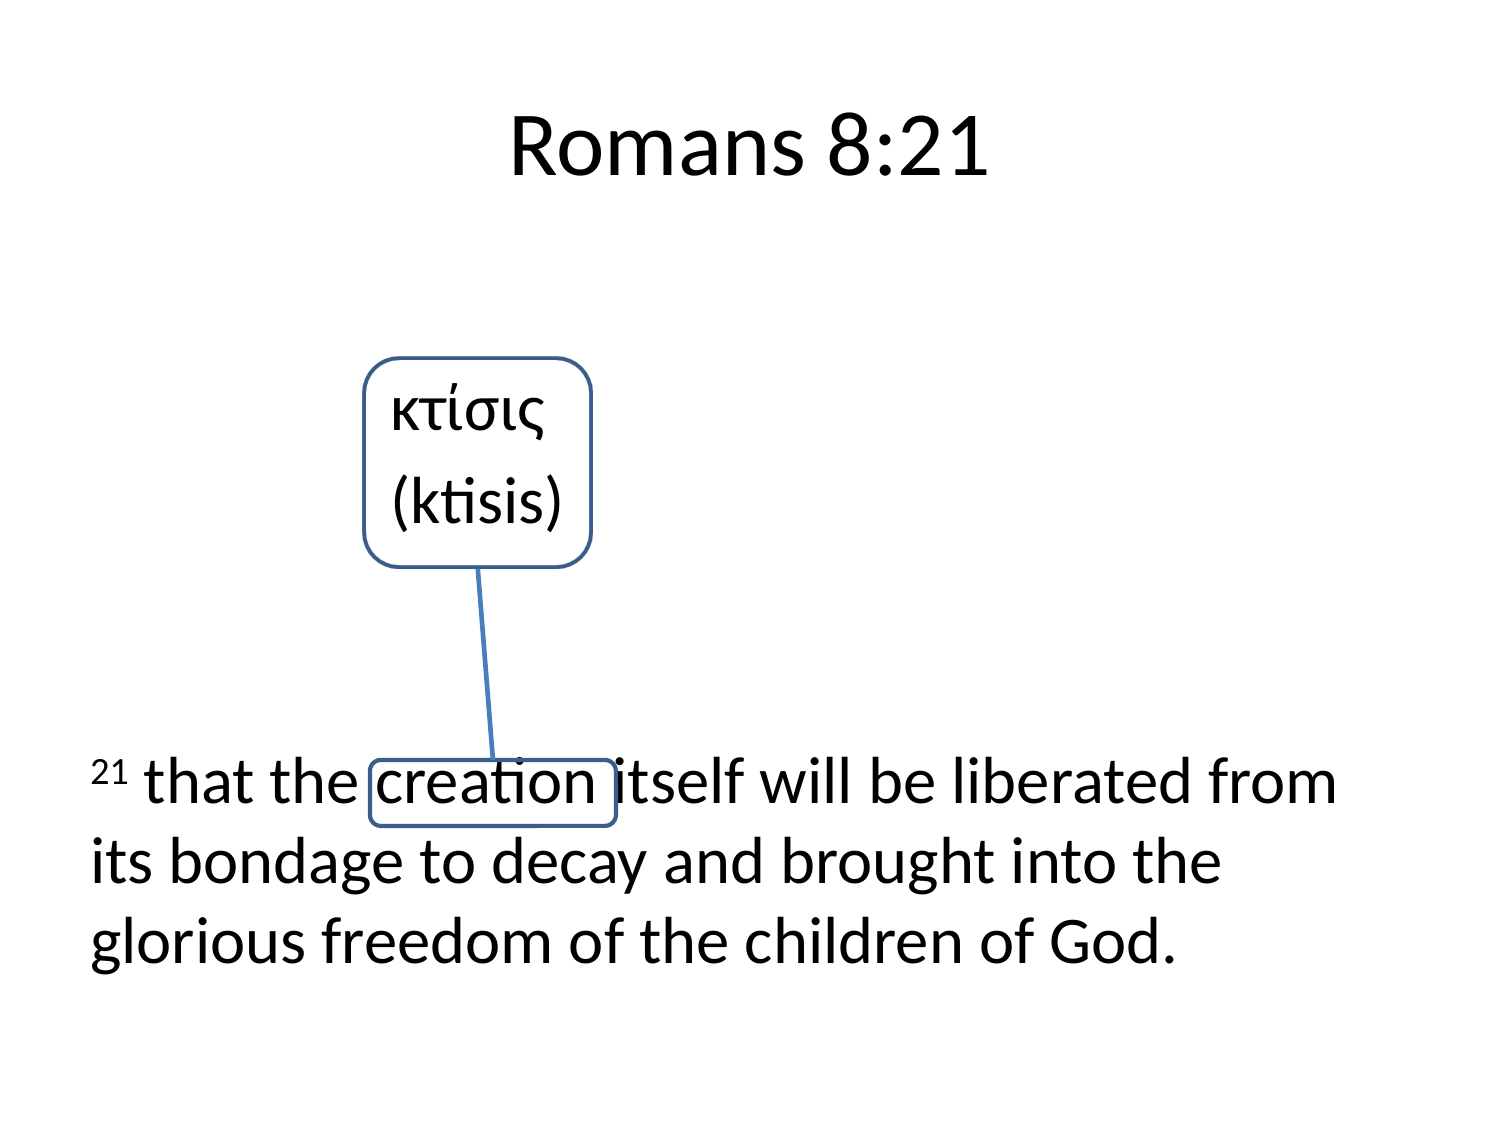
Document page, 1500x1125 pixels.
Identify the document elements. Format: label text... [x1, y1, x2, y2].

text_box [367, 757, 619, 829]
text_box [477, 568, 494, 761]
title Romans 8:21 [75, 45, 1425, 233]
picture [362, 356, 594, 570]
list κτίσις (ktisis) 21 that the creation itself will be liberated from its bondage to decay and brought into the glorious freedom of the children of God. [75, 262, 1425, 1005]
